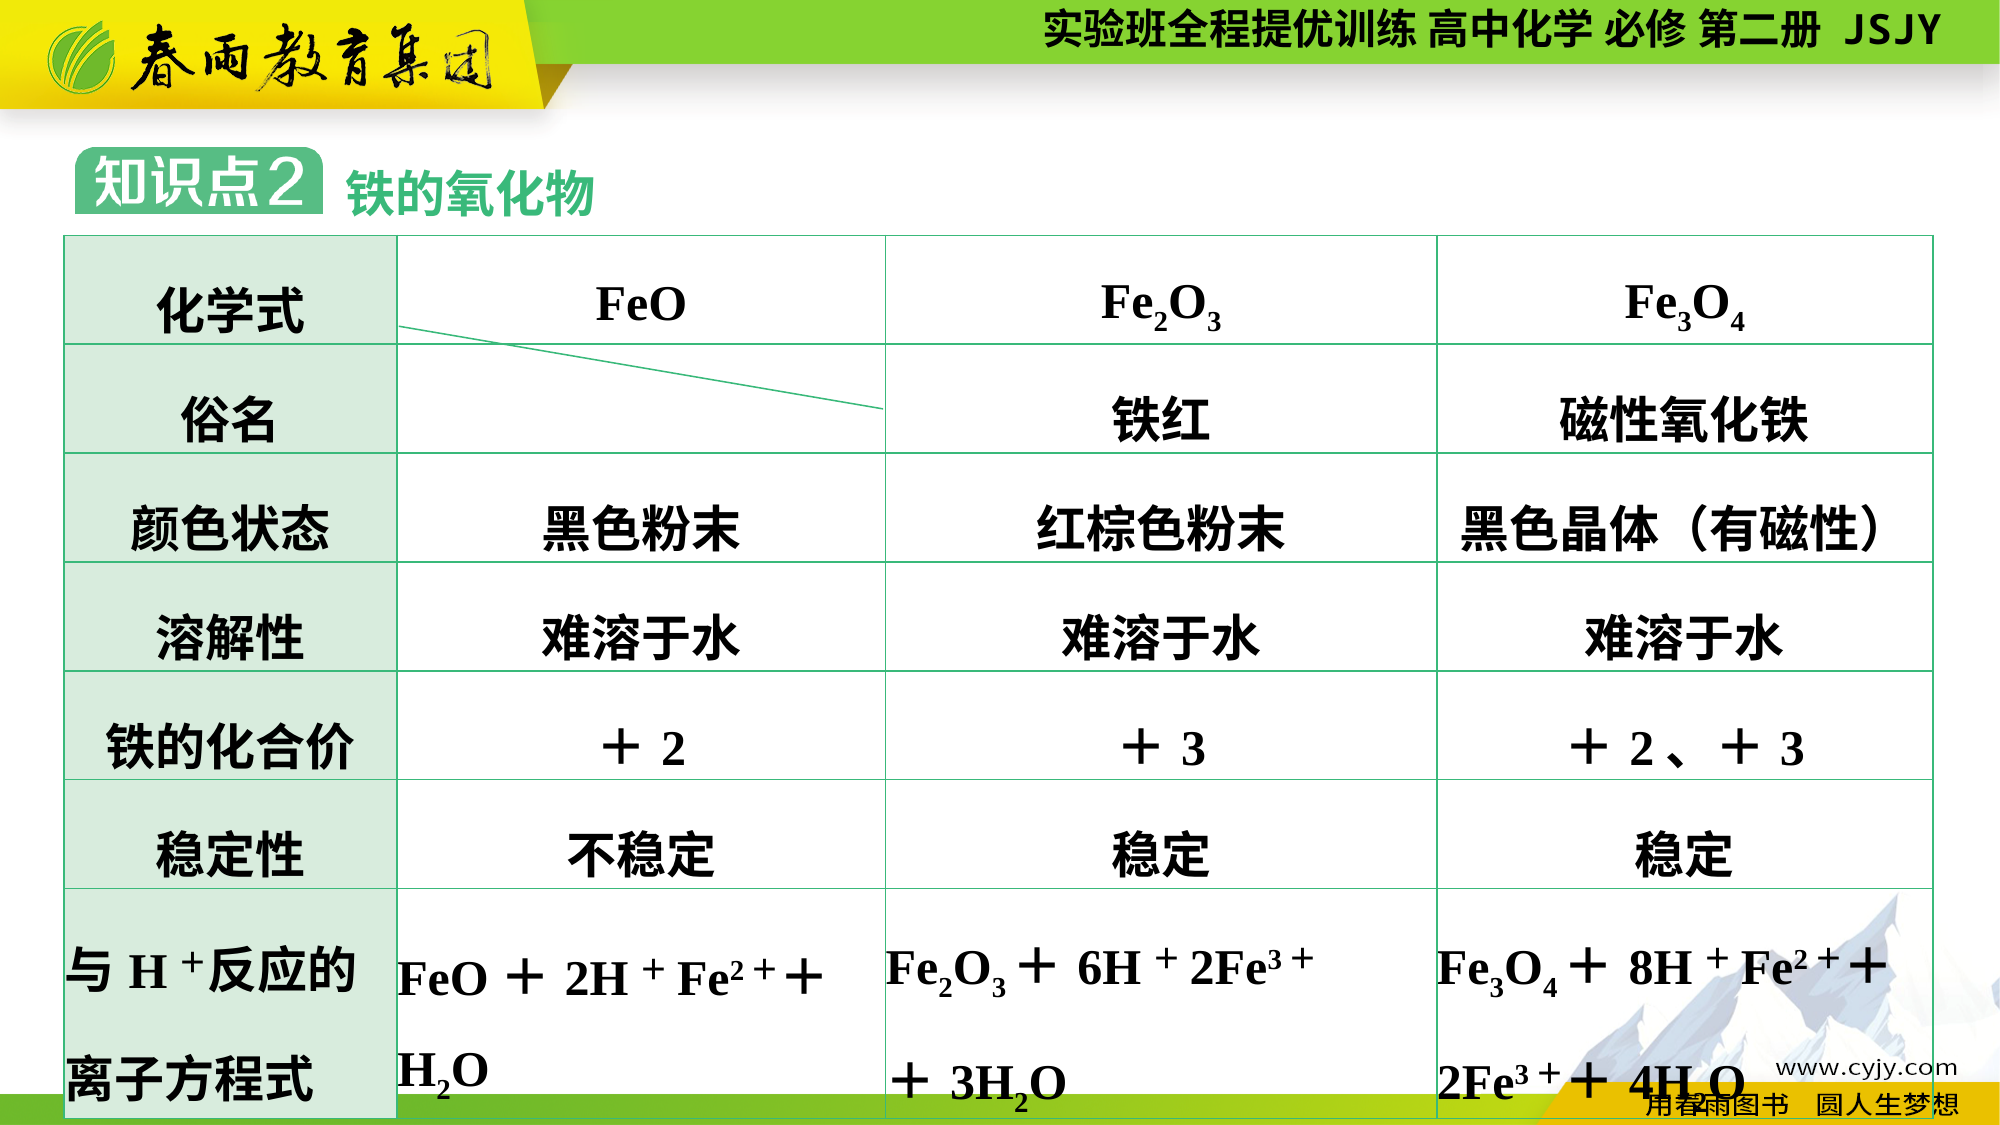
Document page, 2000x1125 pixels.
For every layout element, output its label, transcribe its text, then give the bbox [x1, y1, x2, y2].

list 铁的氧化物 [59, 125, 1944, 220]
picture [0, 0, 2000, 1125]
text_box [398, 325, 884, 410]
